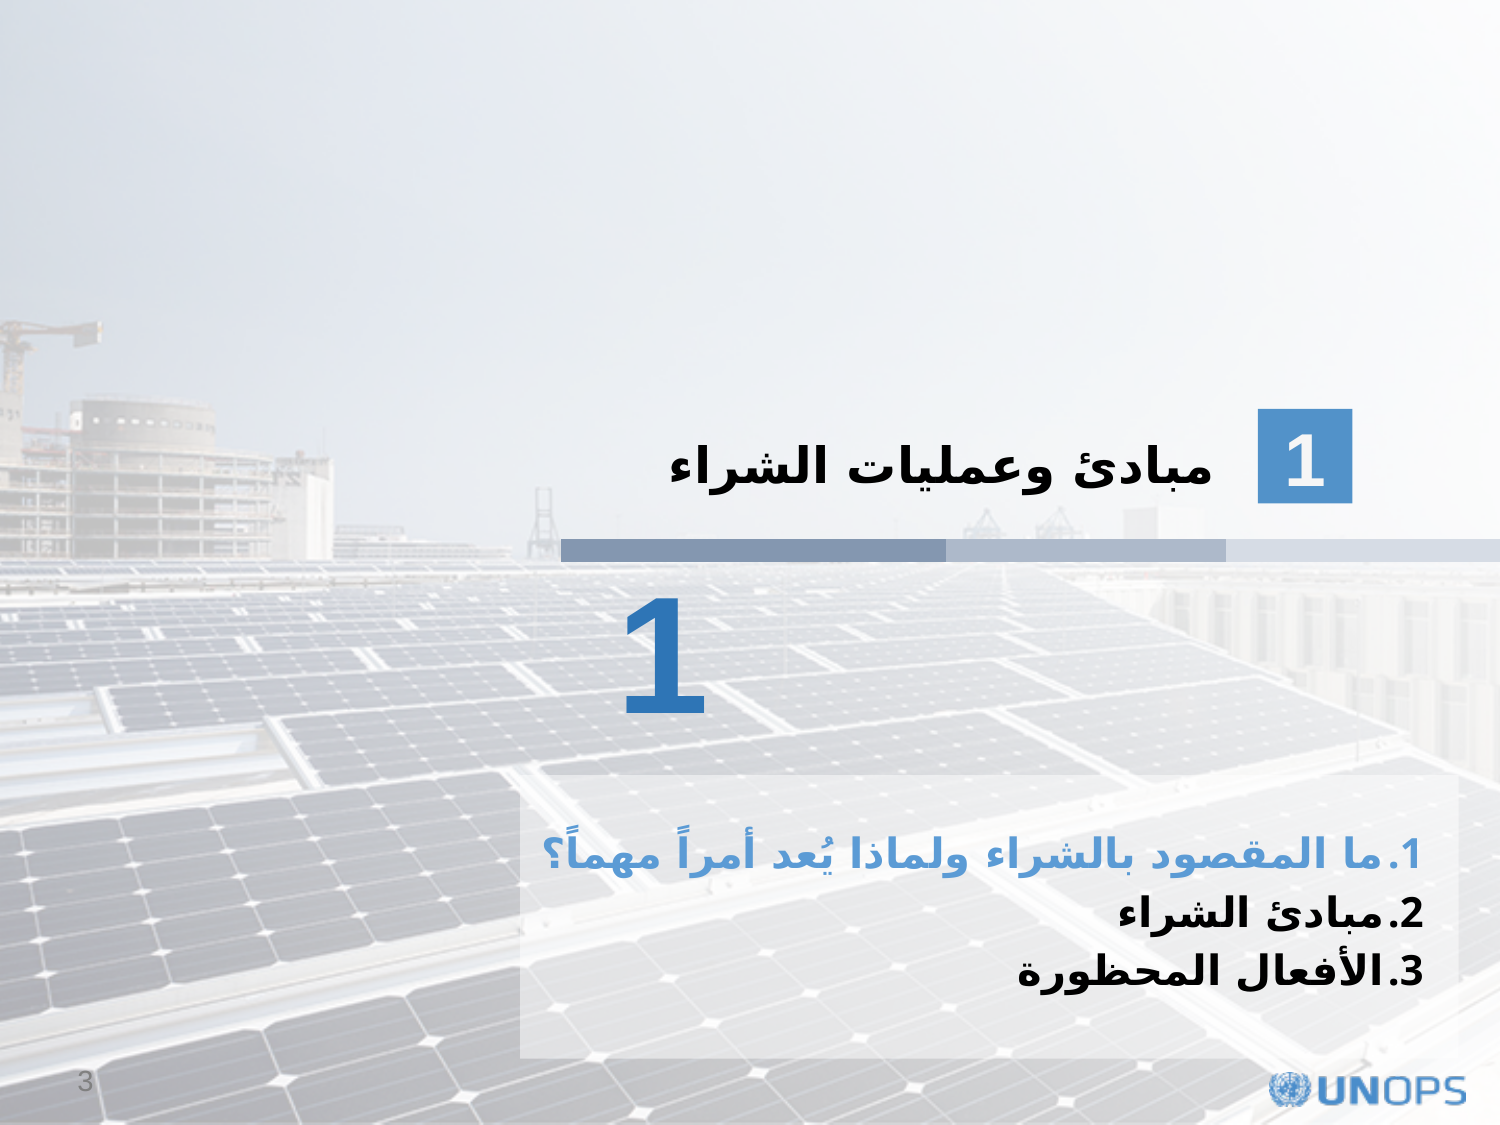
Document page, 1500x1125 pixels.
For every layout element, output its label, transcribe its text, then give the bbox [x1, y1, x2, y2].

text_box ما المقصود بالشراء ولماذا يُعد أمراً مهماً؟ مبادئ الشراء الأفعال المحظورة [520, 775, 1459, 1059]
list 1 [584, 562, 742, 764]
subtitle مبادئ وعمليات الشراء [230, 432, 1243, 492]
text_box 1 [1257, 408, 1353, 504]
picture [1269, 1072, 1466, 1107]
